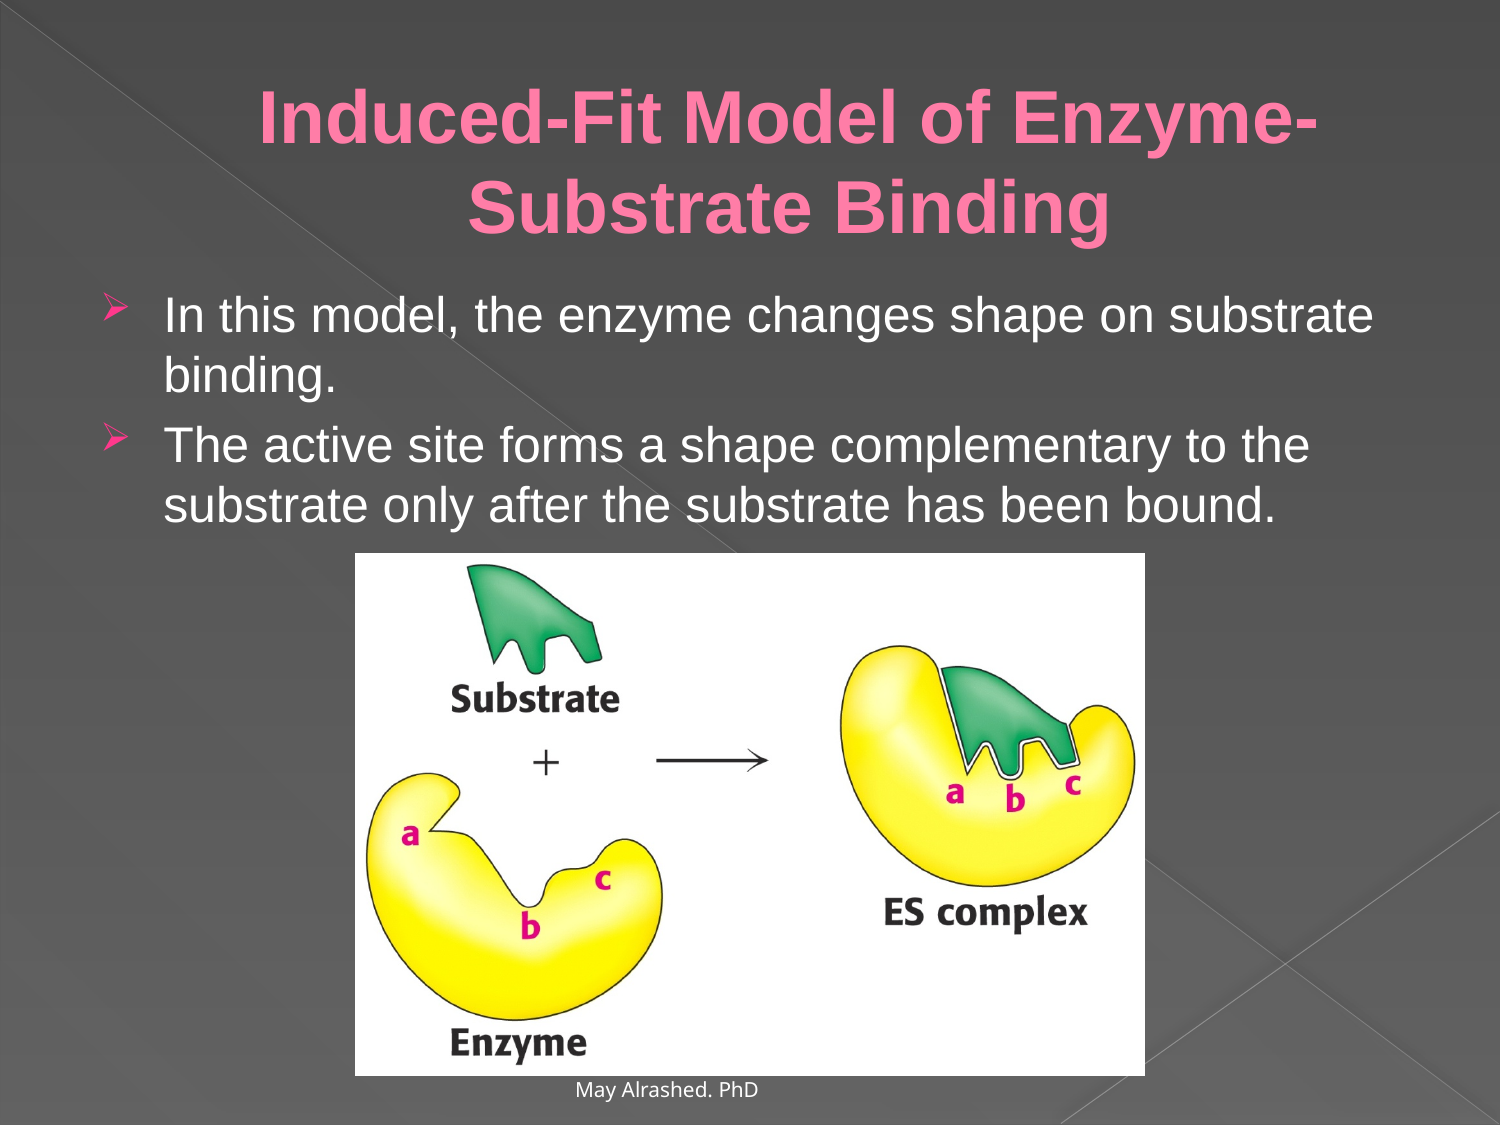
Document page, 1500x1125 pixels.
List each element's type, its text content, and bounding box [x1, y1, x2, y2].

title Induced-Fit Model of Enzyme-Substrate Binding [75, 43, 1425, 274]
picture [356, 554, 1144, 1076]
footer May Alrashed. PhD [75, 1063, 774, 1113]
list In this model, the enzyme changes shape on substrate binding. The active site forms a shape complementary to the substrate only after the substrate has been bound. [75, 275, 1425, 1025]
